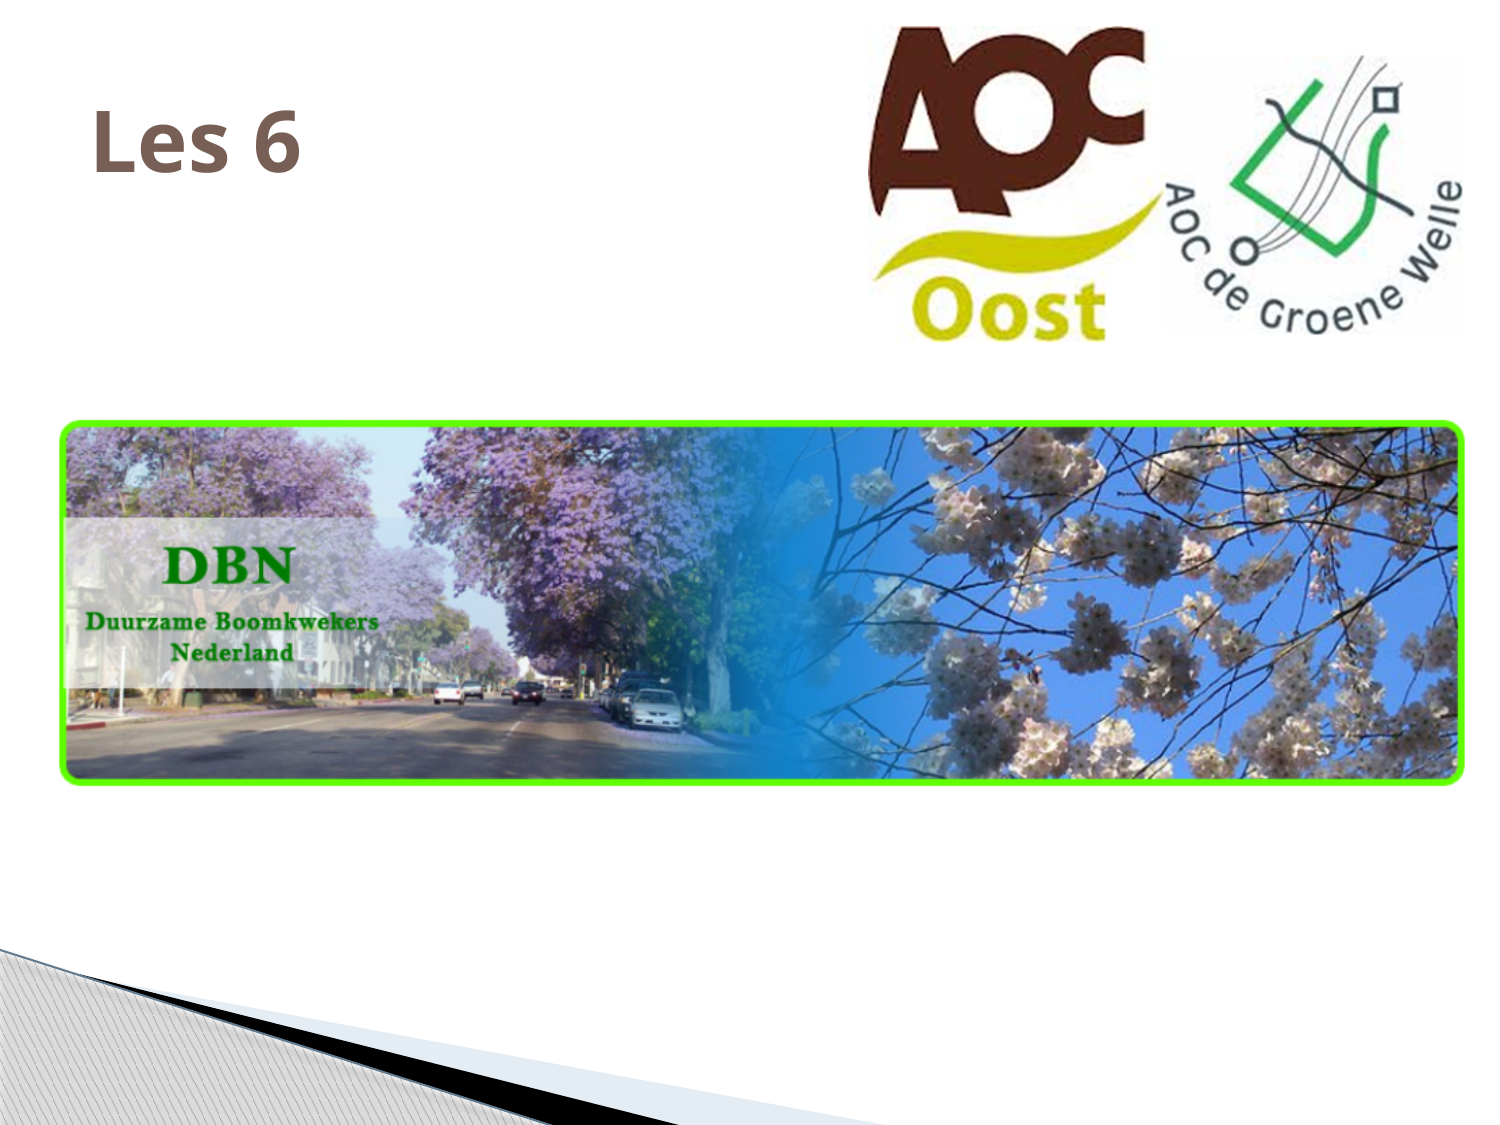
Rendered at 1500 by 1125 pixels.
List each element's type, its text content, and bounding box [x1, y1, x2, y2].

title Les 6 [75, 45, 862, 233]
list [49, 408, 1473, 801]
picture [867, 26, 1473, 365]
